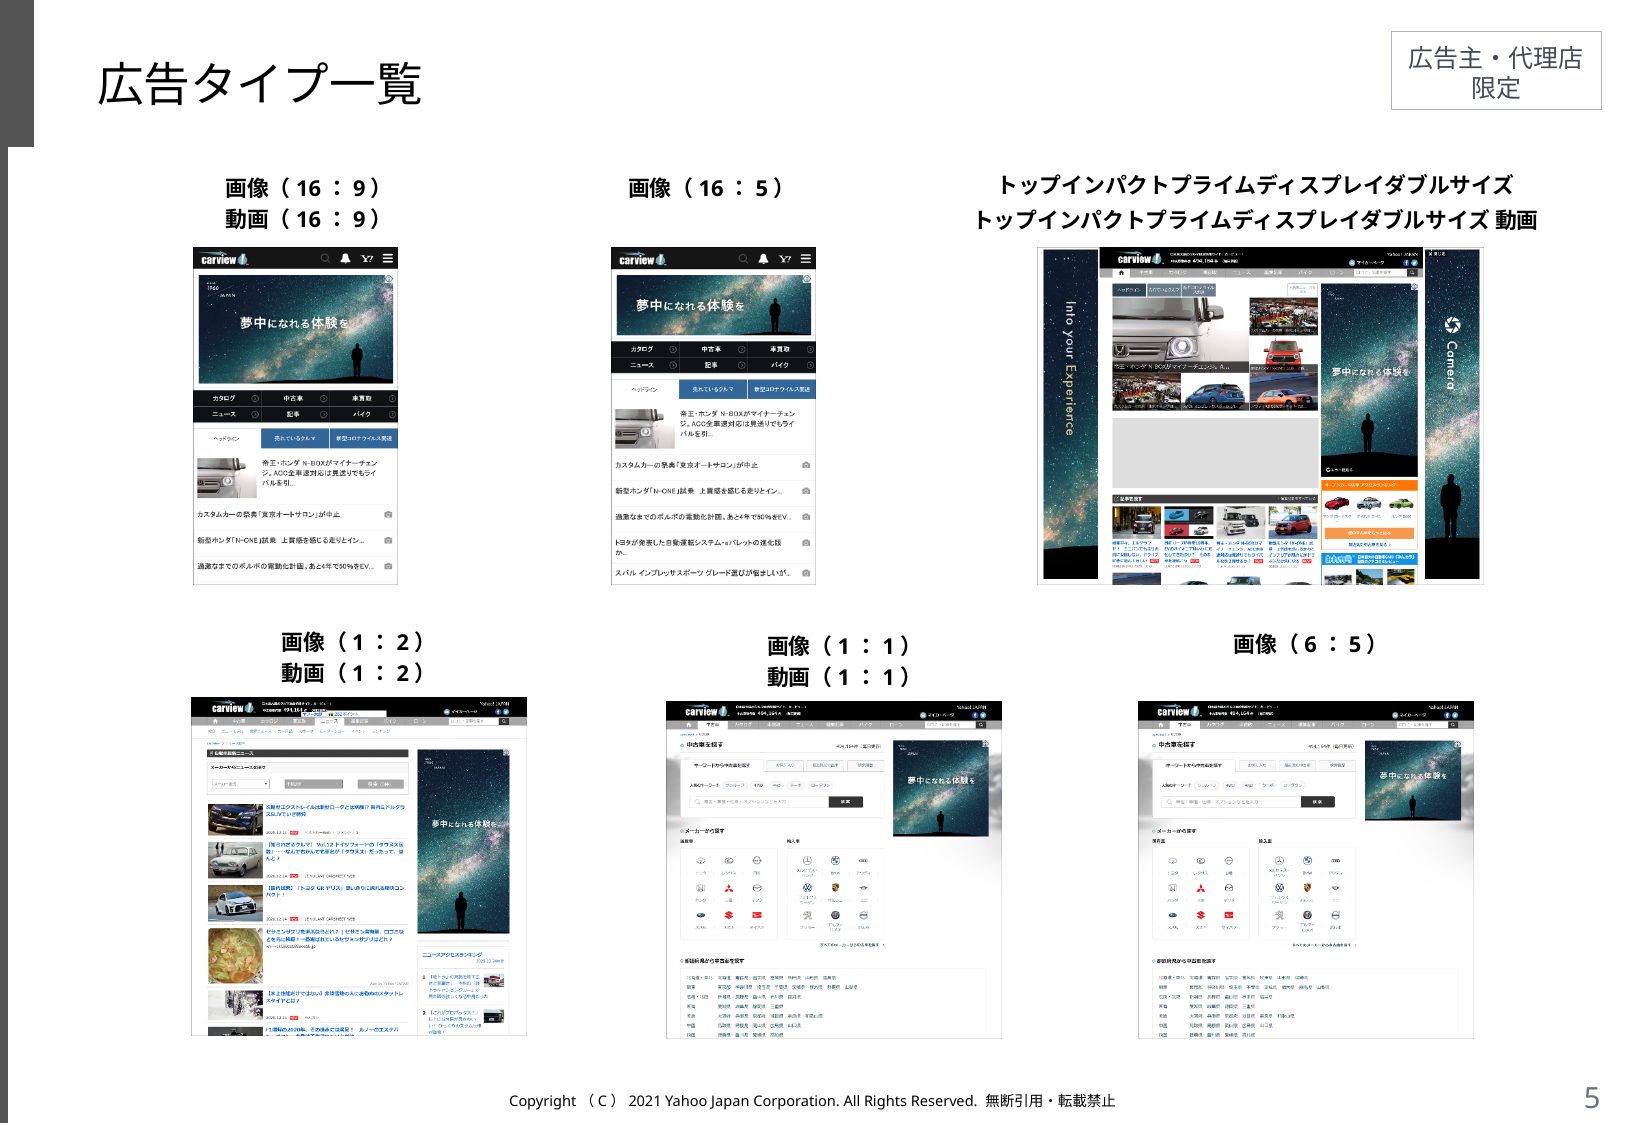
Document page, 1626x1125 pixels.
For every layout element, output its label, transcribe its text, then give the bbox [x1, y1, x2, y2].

picture [611, 246, 816, 585]
text_box トップインパクトプライムディスプレイダブルサイズ [981, 159, 1530, 194]
picture [193, 246, 398, 585]
title 広告タイプ一覧 [82, 47, 1510, 119]
picture [1138, 701, 1475, 1039]
text_box 画像（1：2） 動画（1：2） [266, 617, 451, 696]
text_box 画像（16：9） 動画（16：9） [210, 163, 408, 239]
text_box 画像（1：1） 動画（1：1） [752, 621, 937, 700]
text_box トップインパクトプライムディスプレイダブルサイズ 動画 [957, 194, 1555, 241]
text_box 画像（16：5） [613, 163, 810, 209]
footer Copyright（C）2021 Yahoo Japan Corporation. All Rights Reserved. 無断引用・転載禁止 [458, 1070, 1167, 1125]
picture [666, 701, 1002, 1040]
text_box 画像（6：5） [1219, 618, 1404, 695]
picture [190, 697, 527, 1036]
picture [1037, 246, 1484, 585]
